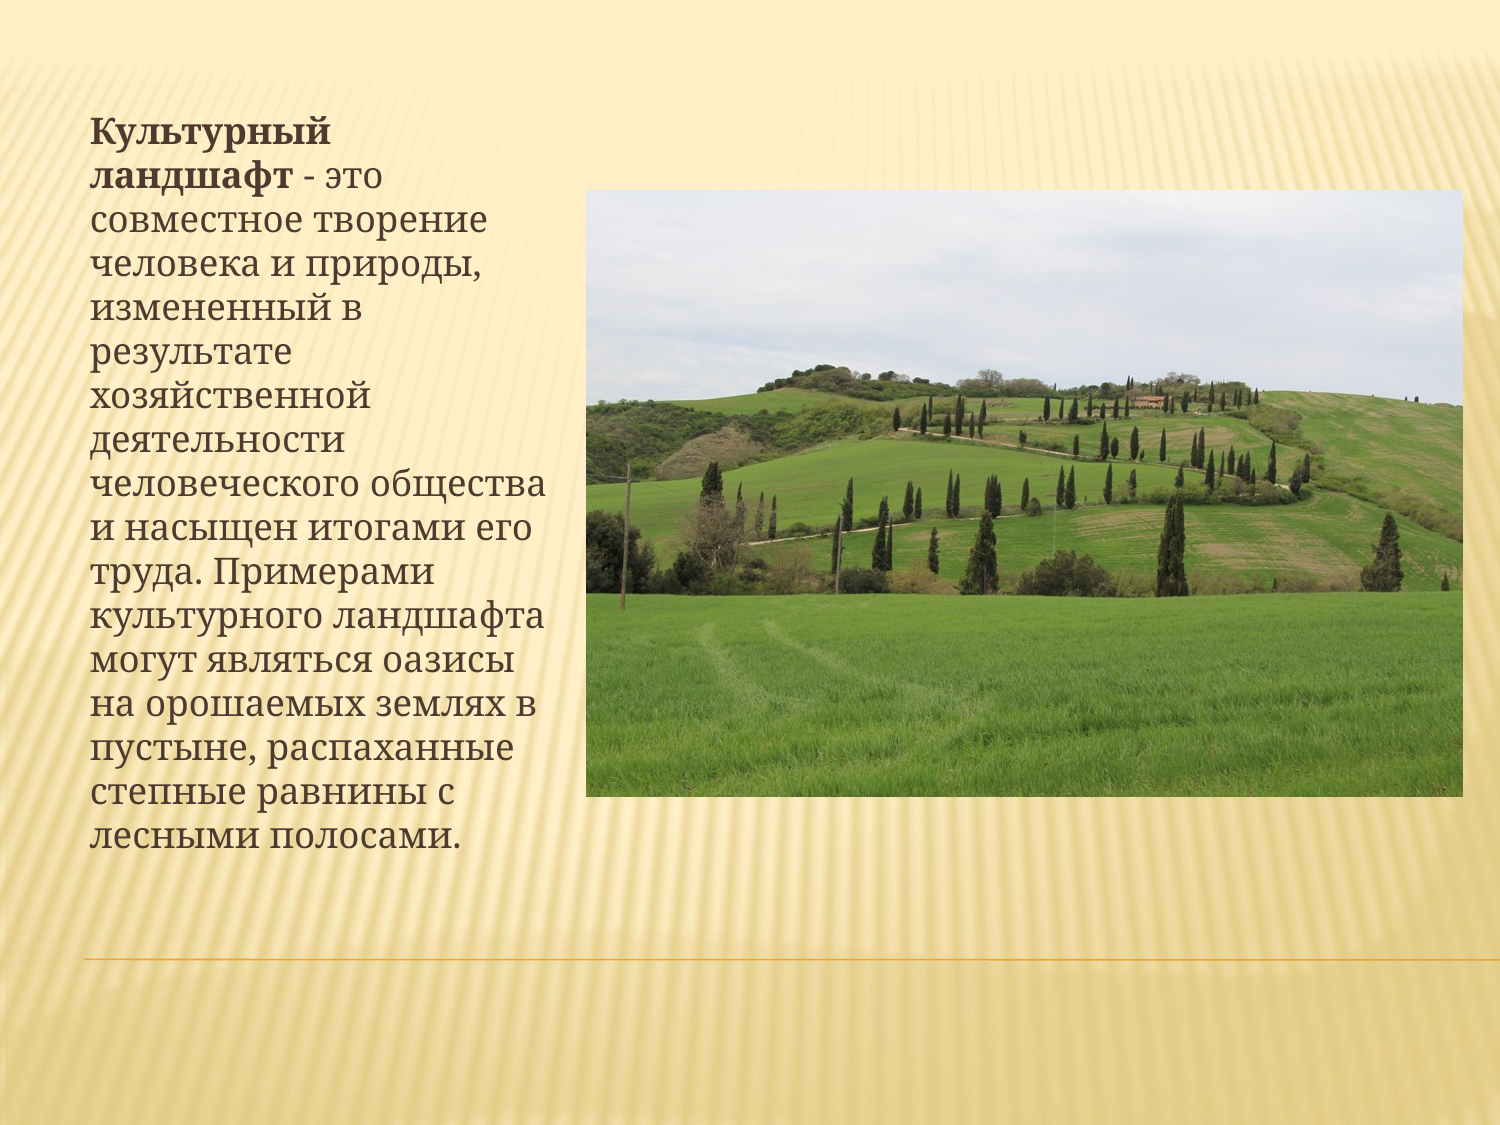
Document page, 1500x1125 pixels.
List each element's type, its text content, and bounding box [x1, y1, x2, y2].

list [586, 190, 1463, 798]
list Культурный ландшафт - это совместное творение человека и природы, измененный в результате хозяйственной деятельности человеческого общества и насыщен итогами его труда. Примерами культурного ландшафта могут являться оазисы на орошаемых землях в пустыне, распаханные степные равнины с лесными полосами. [75, 99, 569, 950]
